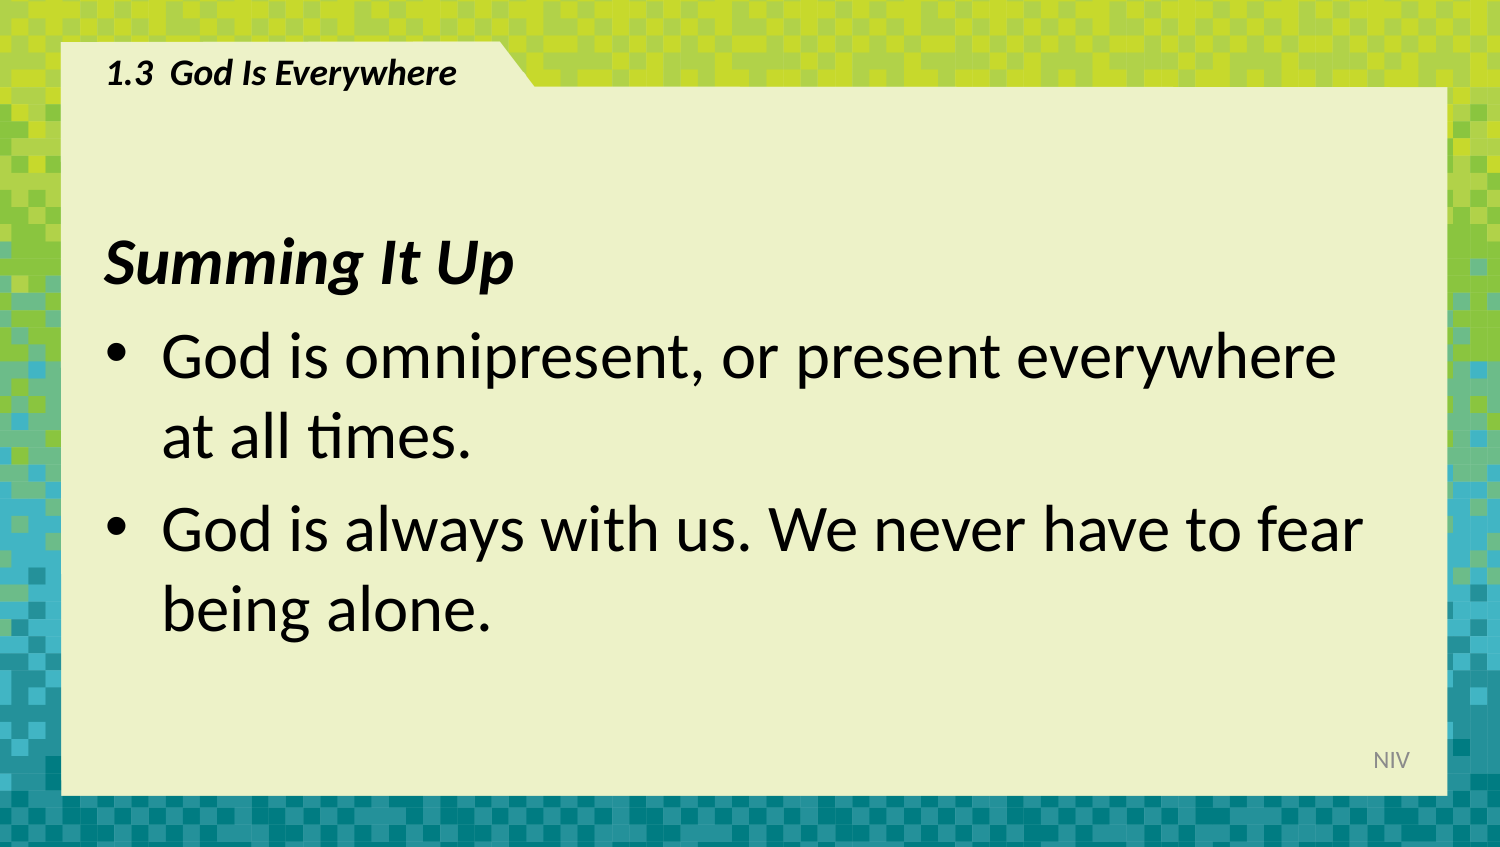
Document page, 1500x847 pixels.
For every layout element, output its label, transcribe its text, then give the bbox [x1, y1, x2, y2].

picture [0, 0, 1500, 847]
footer NIV [950, 736, 1425, 782]
title 1.3 God Is Everywhere [89, 33, 1420, 108]
list Summing It Up God is omnipresent, or present everywhere at all times. God is always with us. We never have to fear being alone. [89, 141, 1403, 722]
